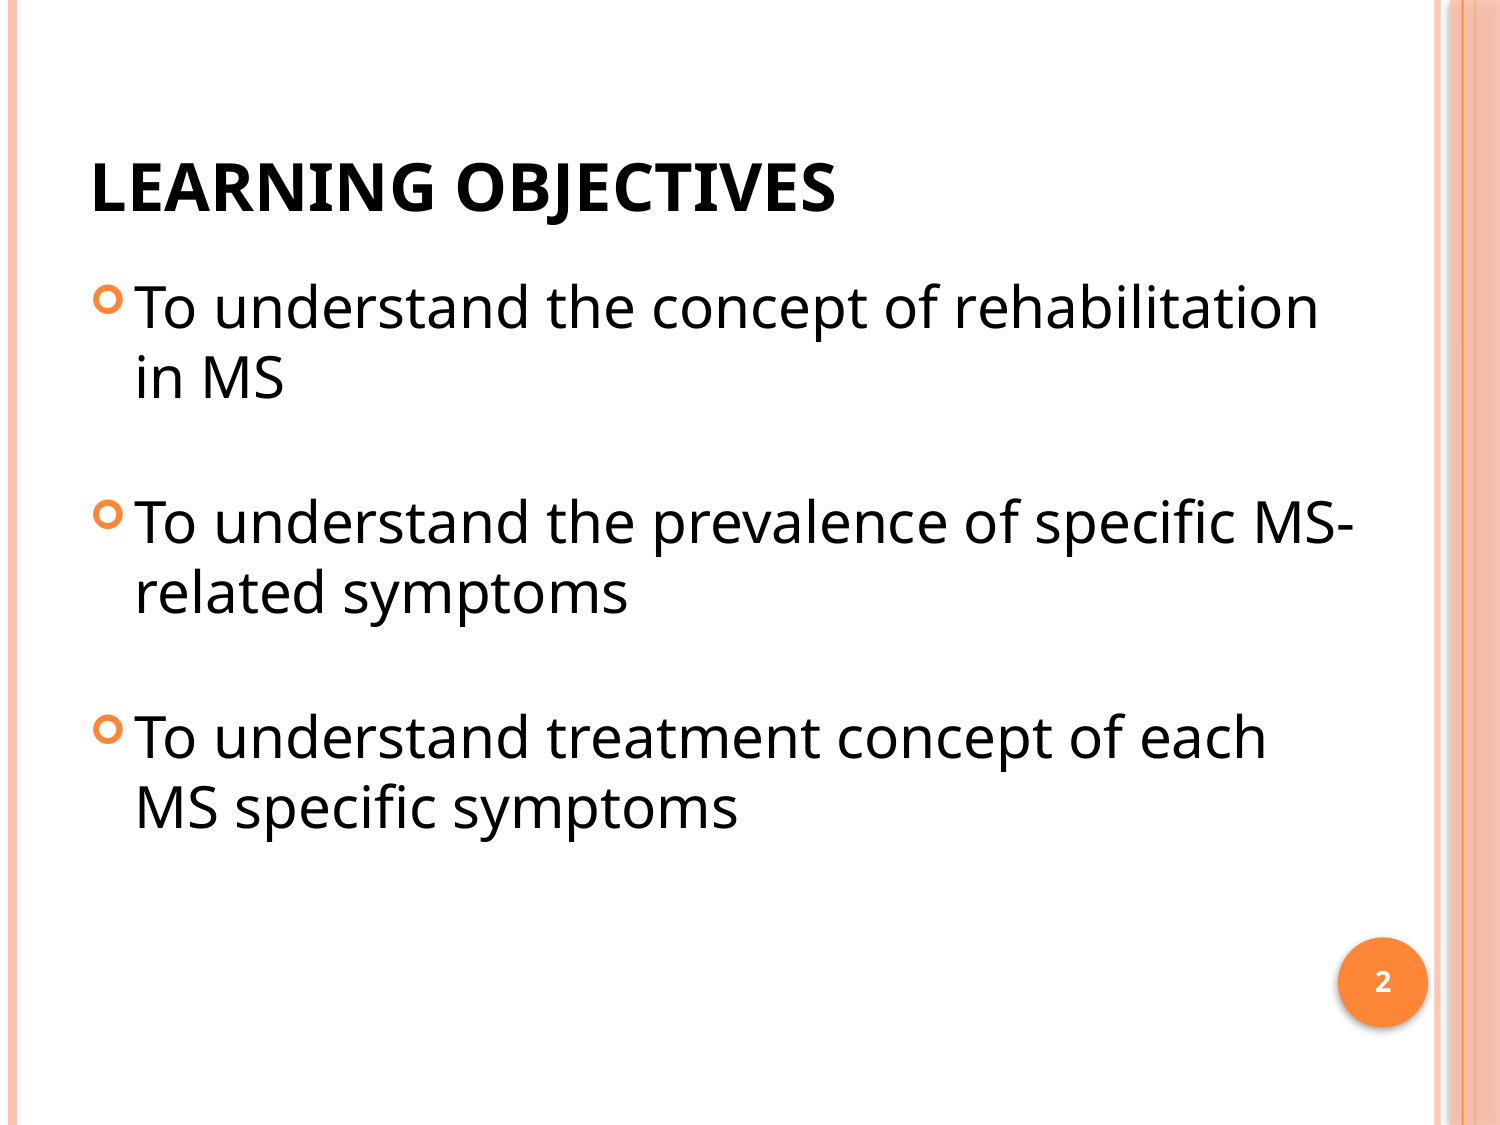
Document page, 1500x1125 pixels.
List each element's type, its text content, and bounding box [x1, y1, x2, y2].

list To understand the concept of rehabilitation in MS To understand the prevalence of specific MS-related symptoms To understand treatment concept of each MS specific symptoms [75, 262, 1377, 1062]
title Learning objectives [75, 45, 1300, 233]
slide_number 2 [1333, 940, 1434, 1027]
